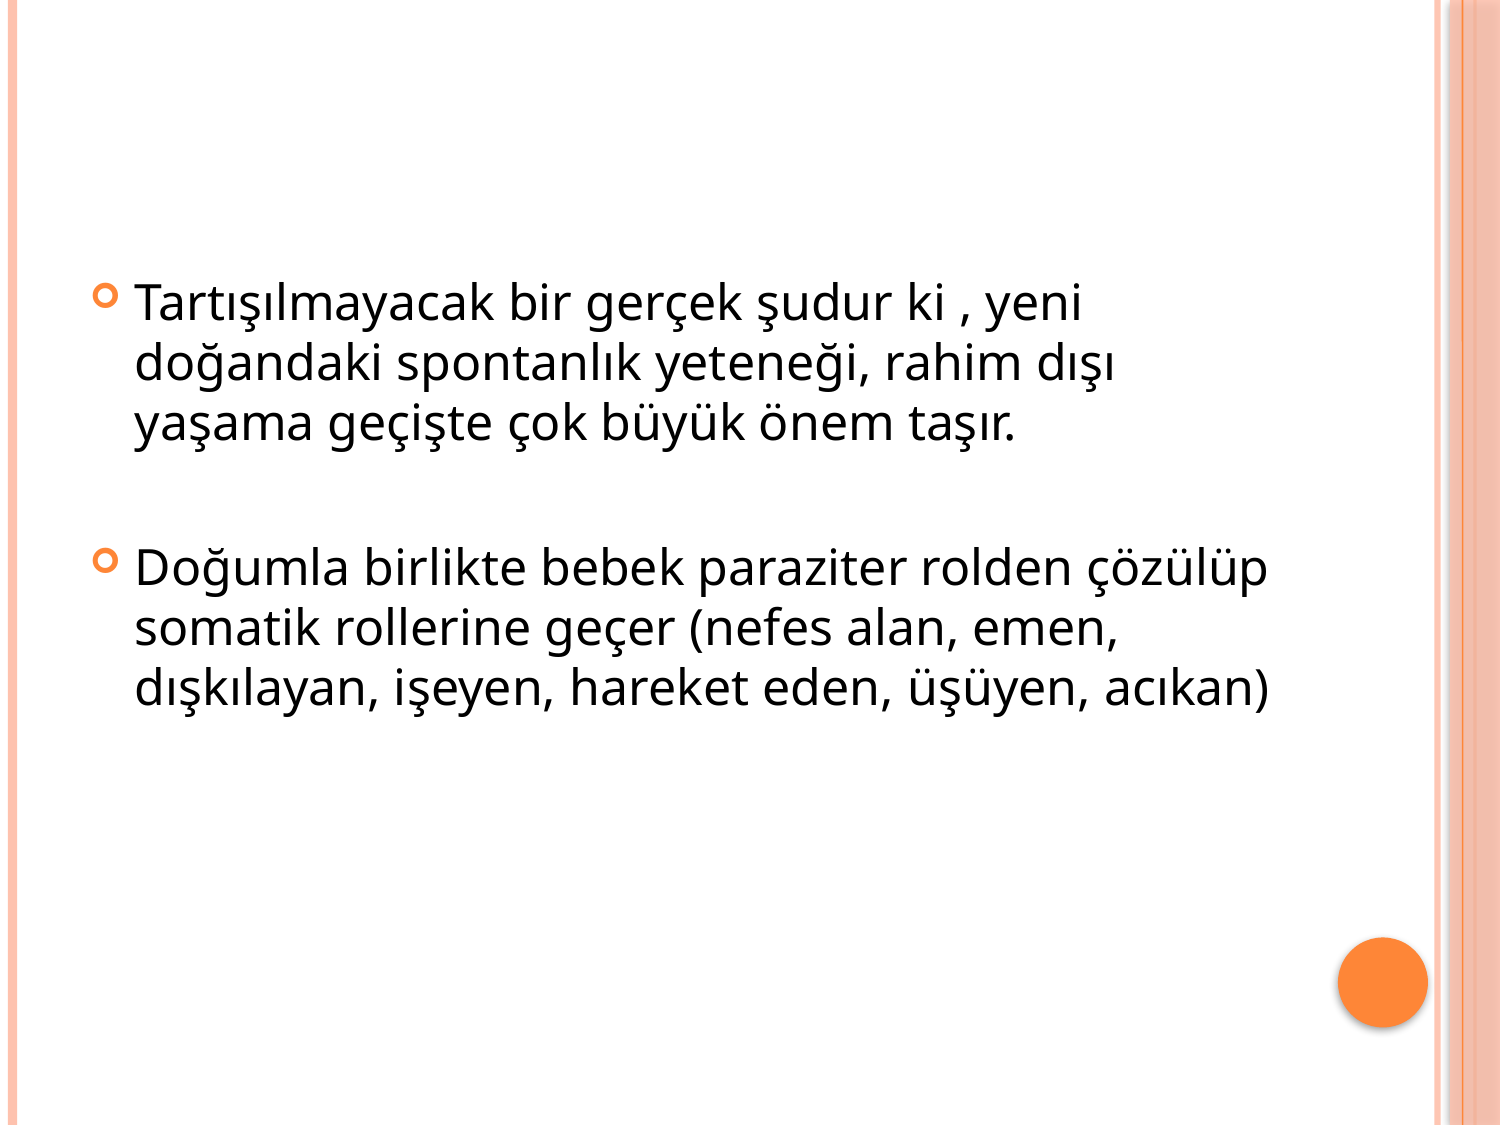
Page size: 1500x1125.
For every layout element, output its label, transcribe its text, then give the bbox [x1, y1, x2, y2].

list Tartışılmayacak bir gerçek şudur ki , yeni doğandaki spontanlık yeteneği, rahim dışı yaşama geçişte çok büyük önem taşır. Doğumla birlikte bebek paraziter rolden çözülüp somatik rollerine geçer (nefes alan, emen, dışkılayan, işeyen, hareket eden, üşüyen, acıkan) [75, 262, 1300, 1062]
